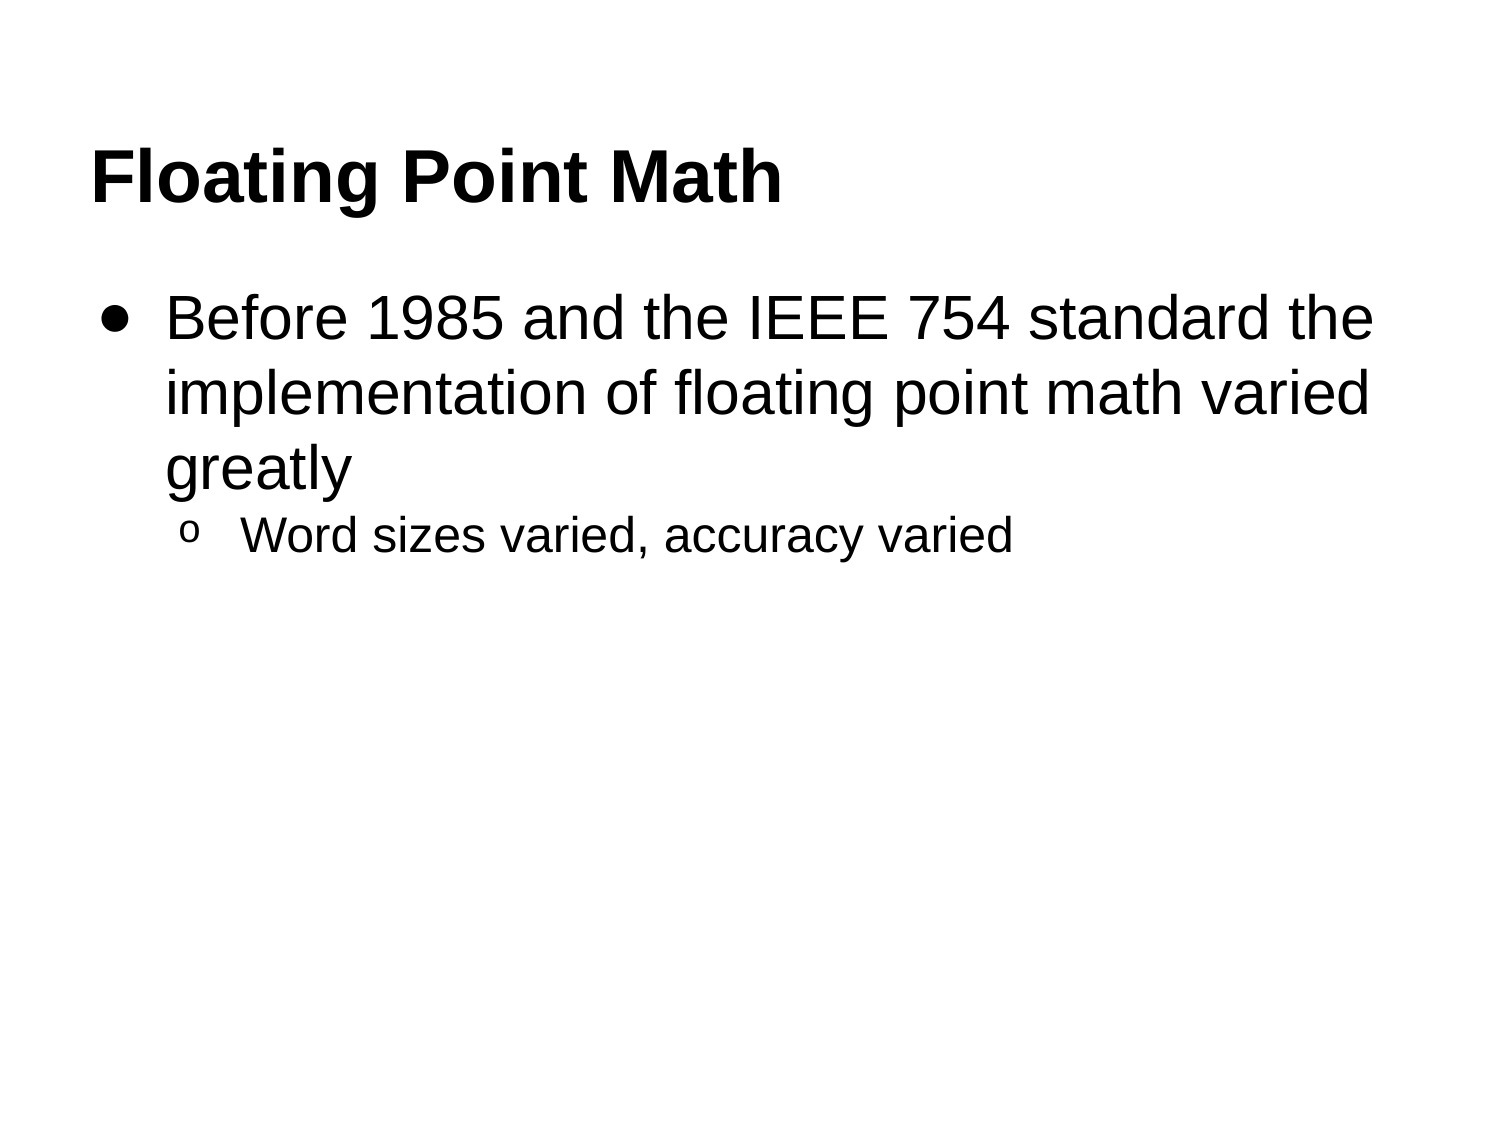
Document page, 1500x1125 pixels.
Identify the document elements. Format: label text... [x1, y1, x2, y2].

title Floating Point Math [75, 45, 1425, 233]
list Before 1985 and the IEEE 754 standard the implementation of floating point math varied greatly Word sizes varied, accuracy varied [75, 262, 1425, 1078]
